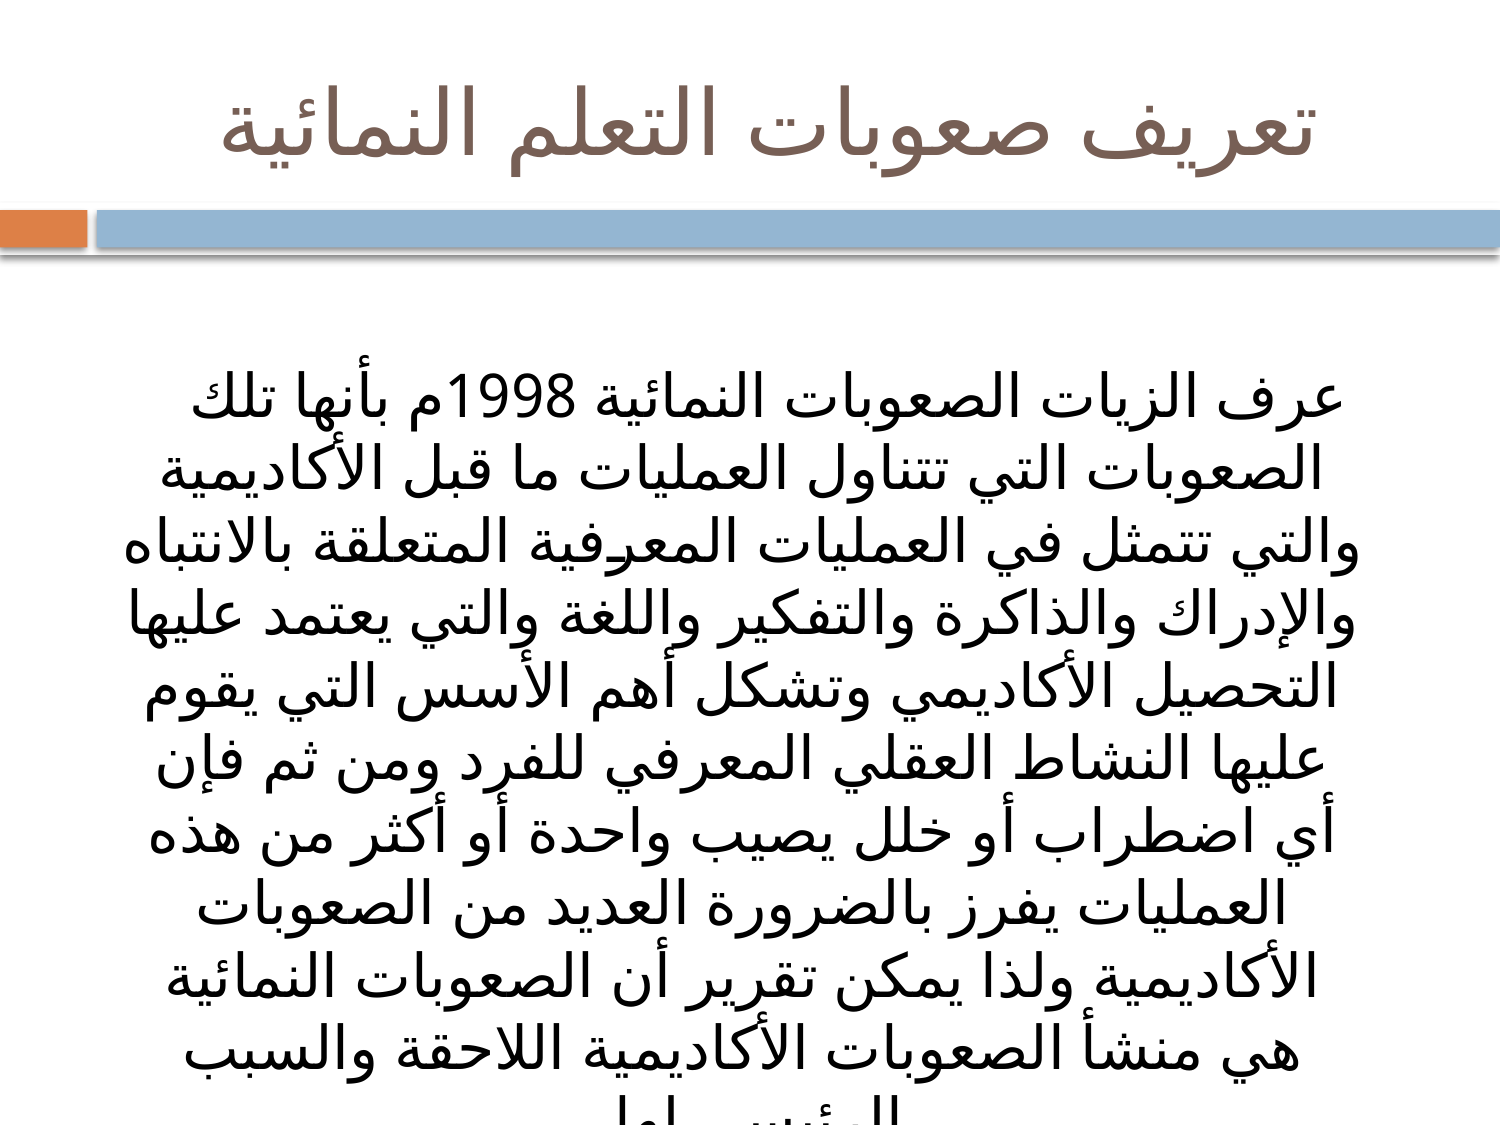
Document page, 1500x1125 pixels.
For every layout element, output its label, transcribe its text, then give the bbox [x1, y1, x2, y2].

title تعريف صعوبات التعلم النمائية [100, 37, 1438, 200]
list عرف الزيات الصعوبات النمائية 1998م بأنها تلك الصعوبات التي تتناول العمليات ما قبل الأكاديمية والتي تتمثل في العمليات المعرفية المتعلقة بالانتباه والإدراك والذاكرة والتفكير واللغة والتي يعتمد عليها التحصيل الأكاديمي وتشكل أهم الأسس التي يقوم عليها النشاط العقلي المعرفي للفرد ومن ثم فإن أي اضطراب أو خلل يصيب واحدة أو أكثر من هذه العمليات يفرز بالضرورة العديد من الصعوبات الأكاديمية ولذا يمكن تقرير أن الصعوبات النمائية هي منشأ الصعوبات الأكاديمية اللاحقة والسبب الرئيسي لها. [100, 262, 1438, 1000]
